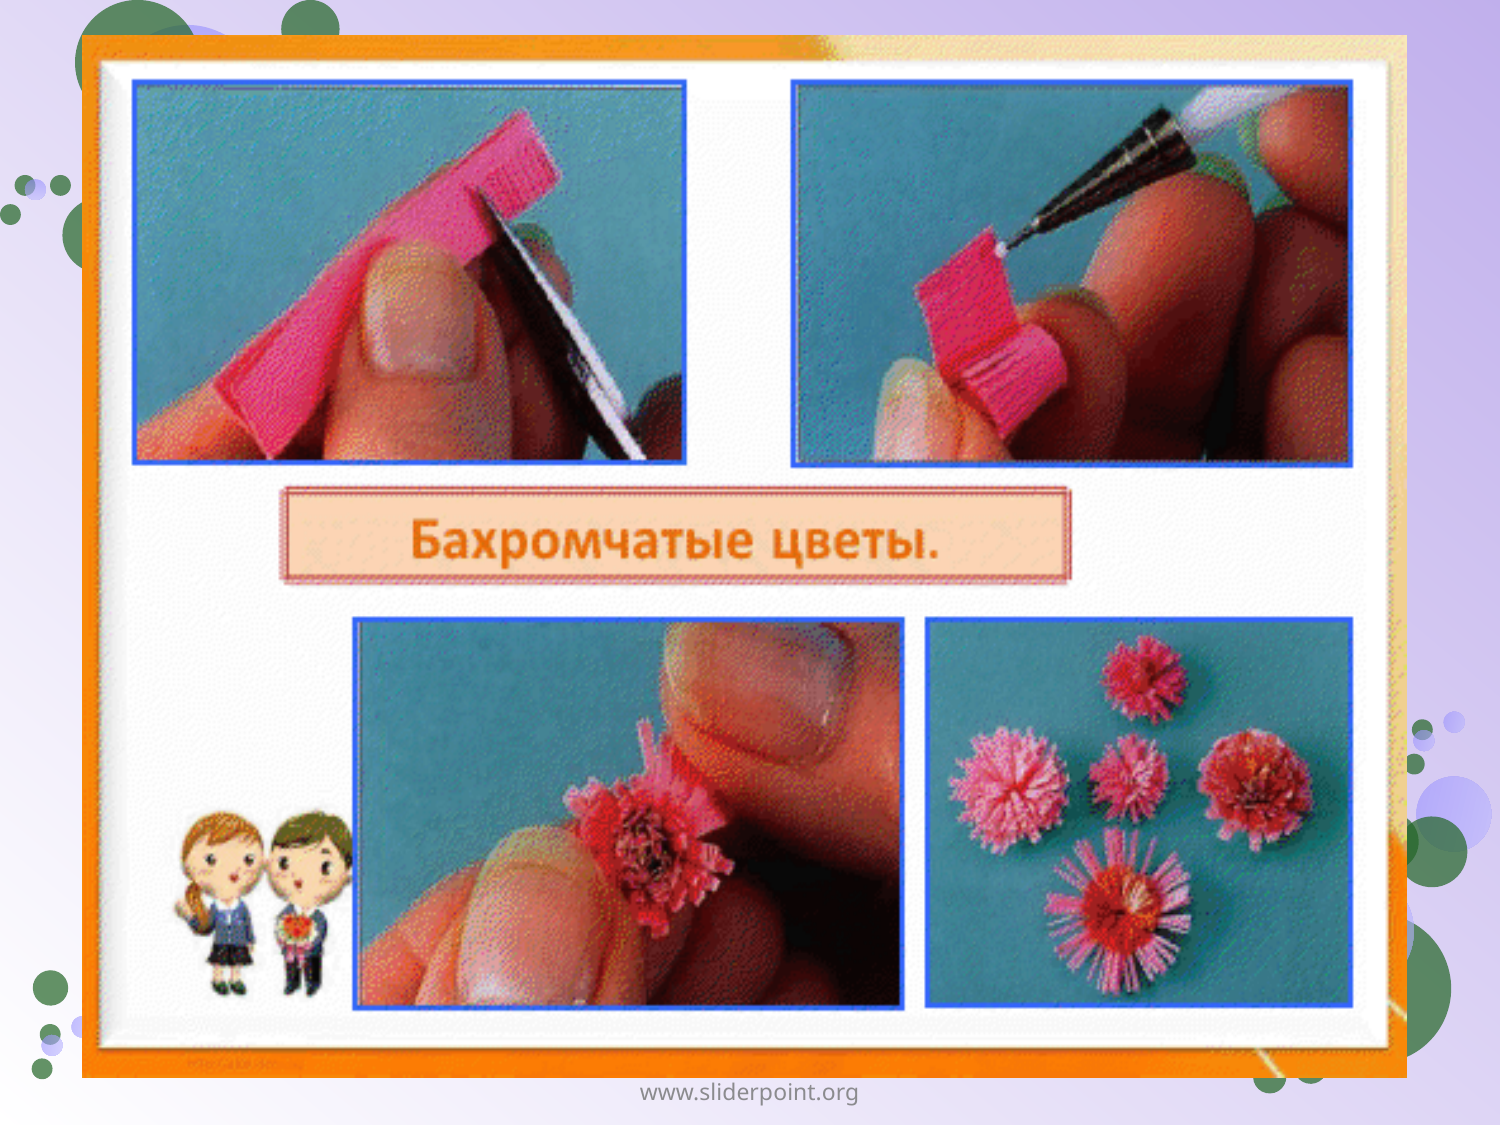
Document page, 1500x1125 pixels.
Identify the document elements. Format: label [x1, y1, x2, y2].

picture [81, 34, 1407, 1079]
